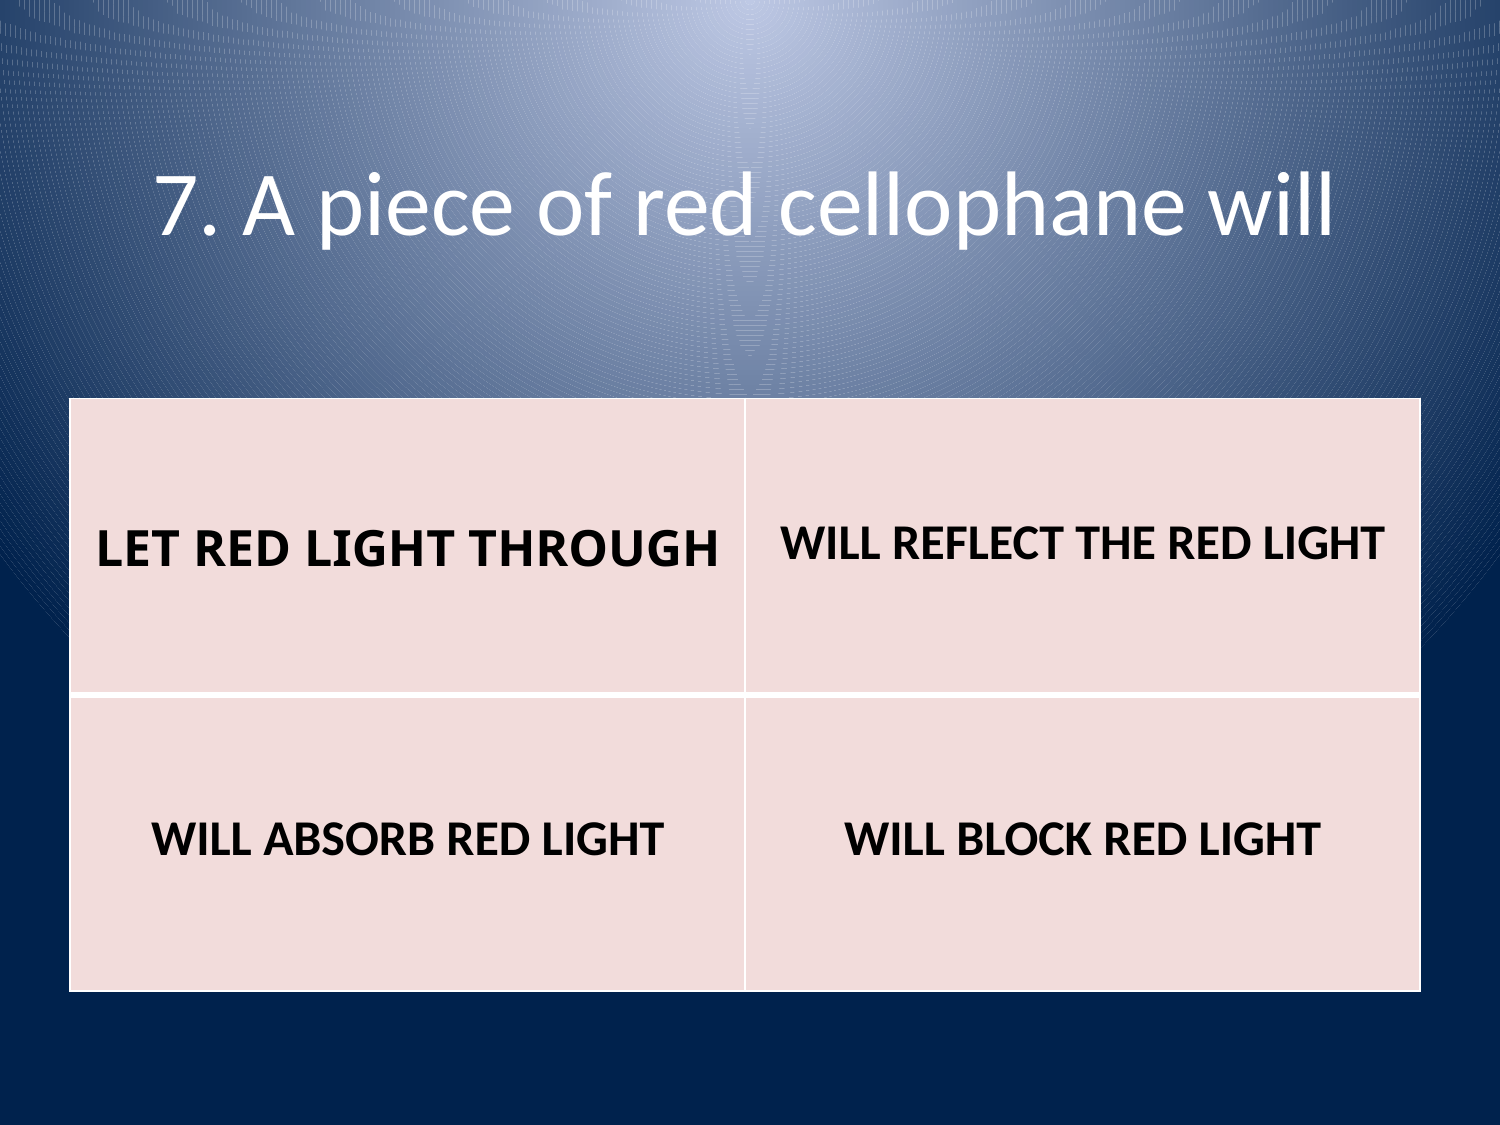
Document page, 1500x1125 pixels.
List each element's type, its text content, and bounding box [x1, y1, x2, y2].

title 7. A piece of red cellophane will [70, 105, 1421, 293]
table_cell WILL BLOCK RED LIGHT [746, 698, 1419, 990]
table_cell WILL ABSORB RED LIGHT [71, 698, 744, 990]
table_header LET RED LIGHT THROUGH [71, 399, 744, 692]
table_header WILL REFLECT THE RED LIGHT [746, 399, 1419, 692]
